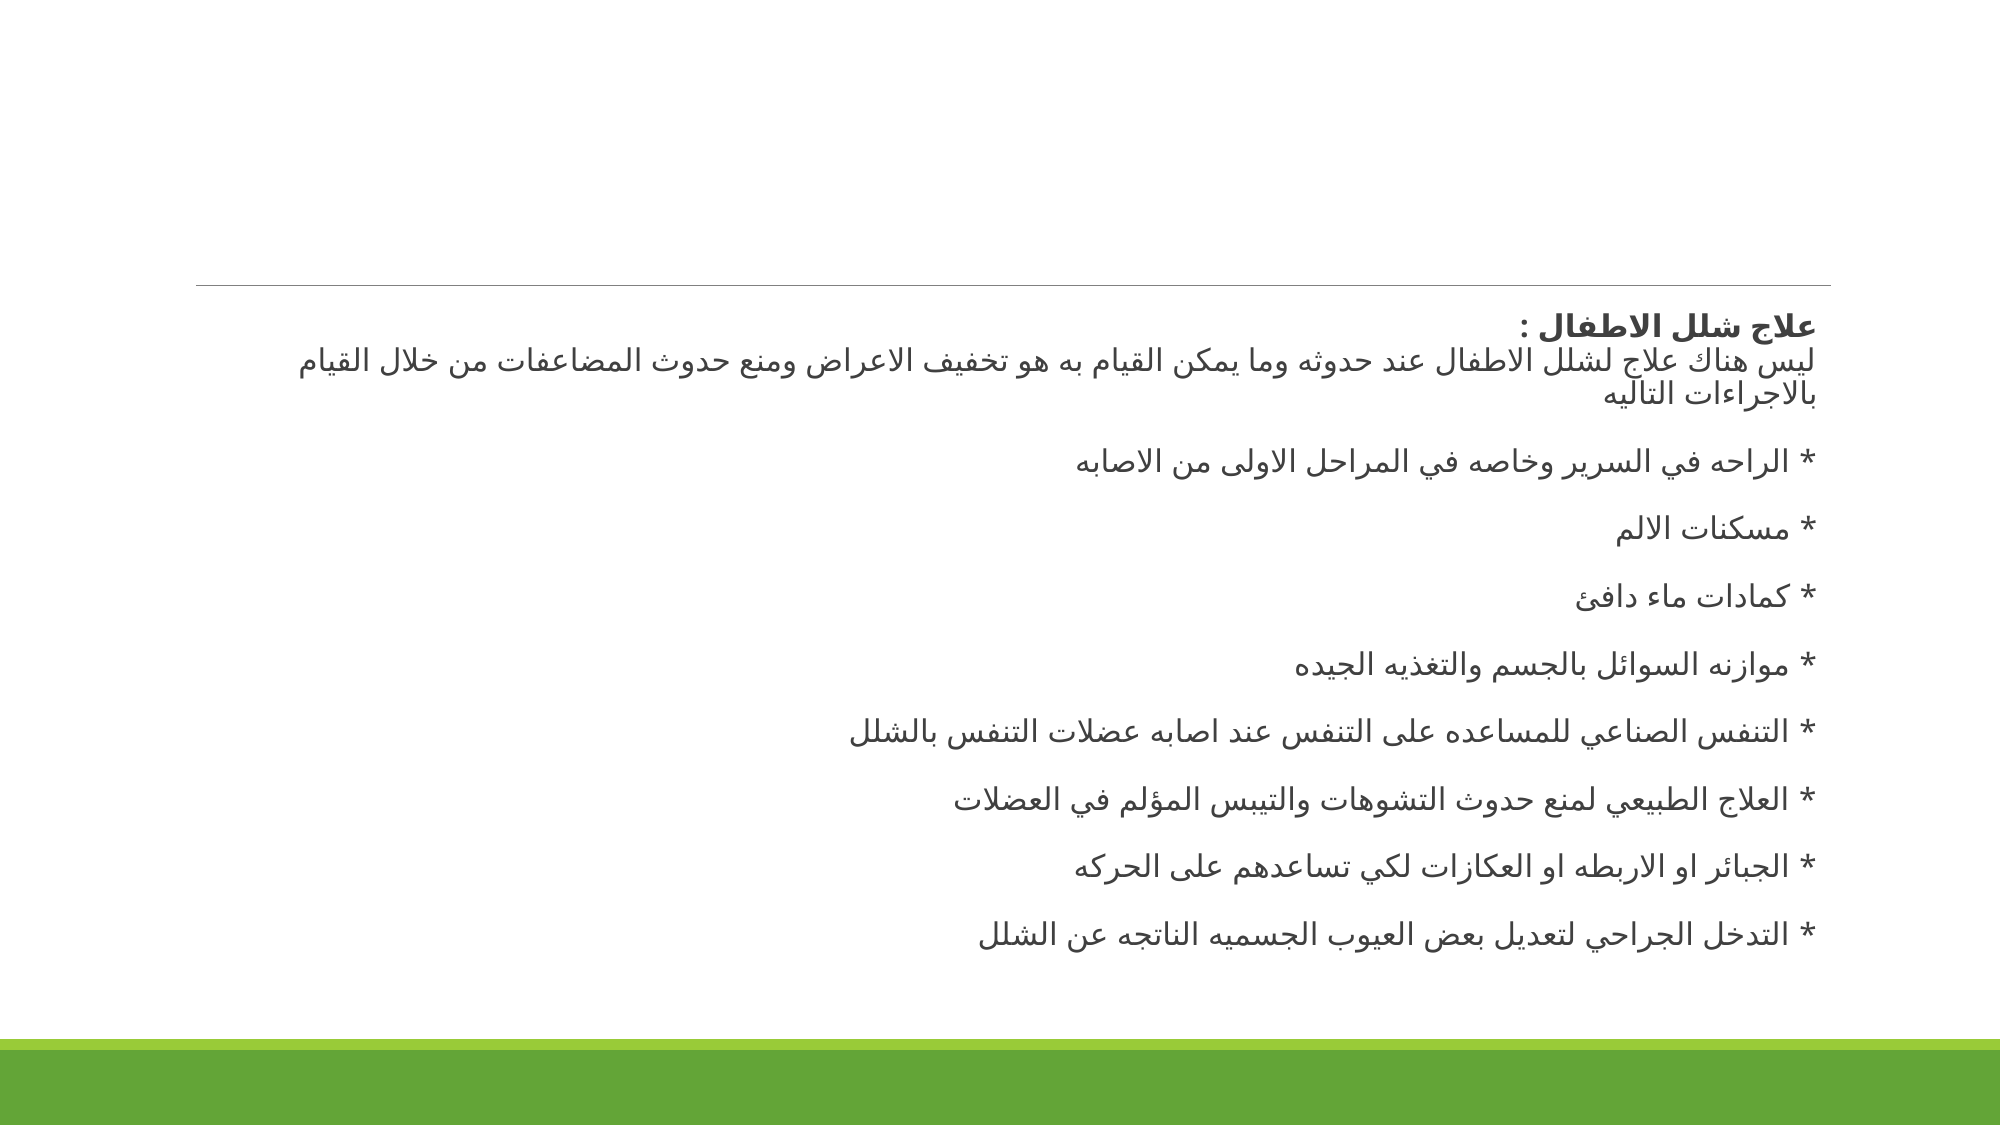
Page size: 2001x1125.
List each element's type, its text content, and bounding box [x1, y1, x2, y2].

list علاج شلل الاطفال : ليس هناك علاج لشلل الاطفال عند حدوثه وما يمكن القيام به هو تخفيف الاعراض ومنع حدوث المضاعفات من خلال القيام بالاجراءات التاليه * الراحه في السرير وخاصه في المراحل الاولى من الاصابه * مسكنات الالم * كمادات ماء دافئ * موازنه السوائل بالجسم والتغذيه الجيده * التنفس الصناعي للمساعده على التنفس عند اصابه عضلات التنفس بالشلل * العلاج الطبيعي لمنع حدوث التشوهات والتيبس المؤلم في العضلات * الجبائر او الاربطه او العكازات لكي تساعدهم على الحركه * التدخل الجراحي لتعديل بعض العيوب الجسميه الناتجه عن الشلل [180, 302, 1830, 963]
